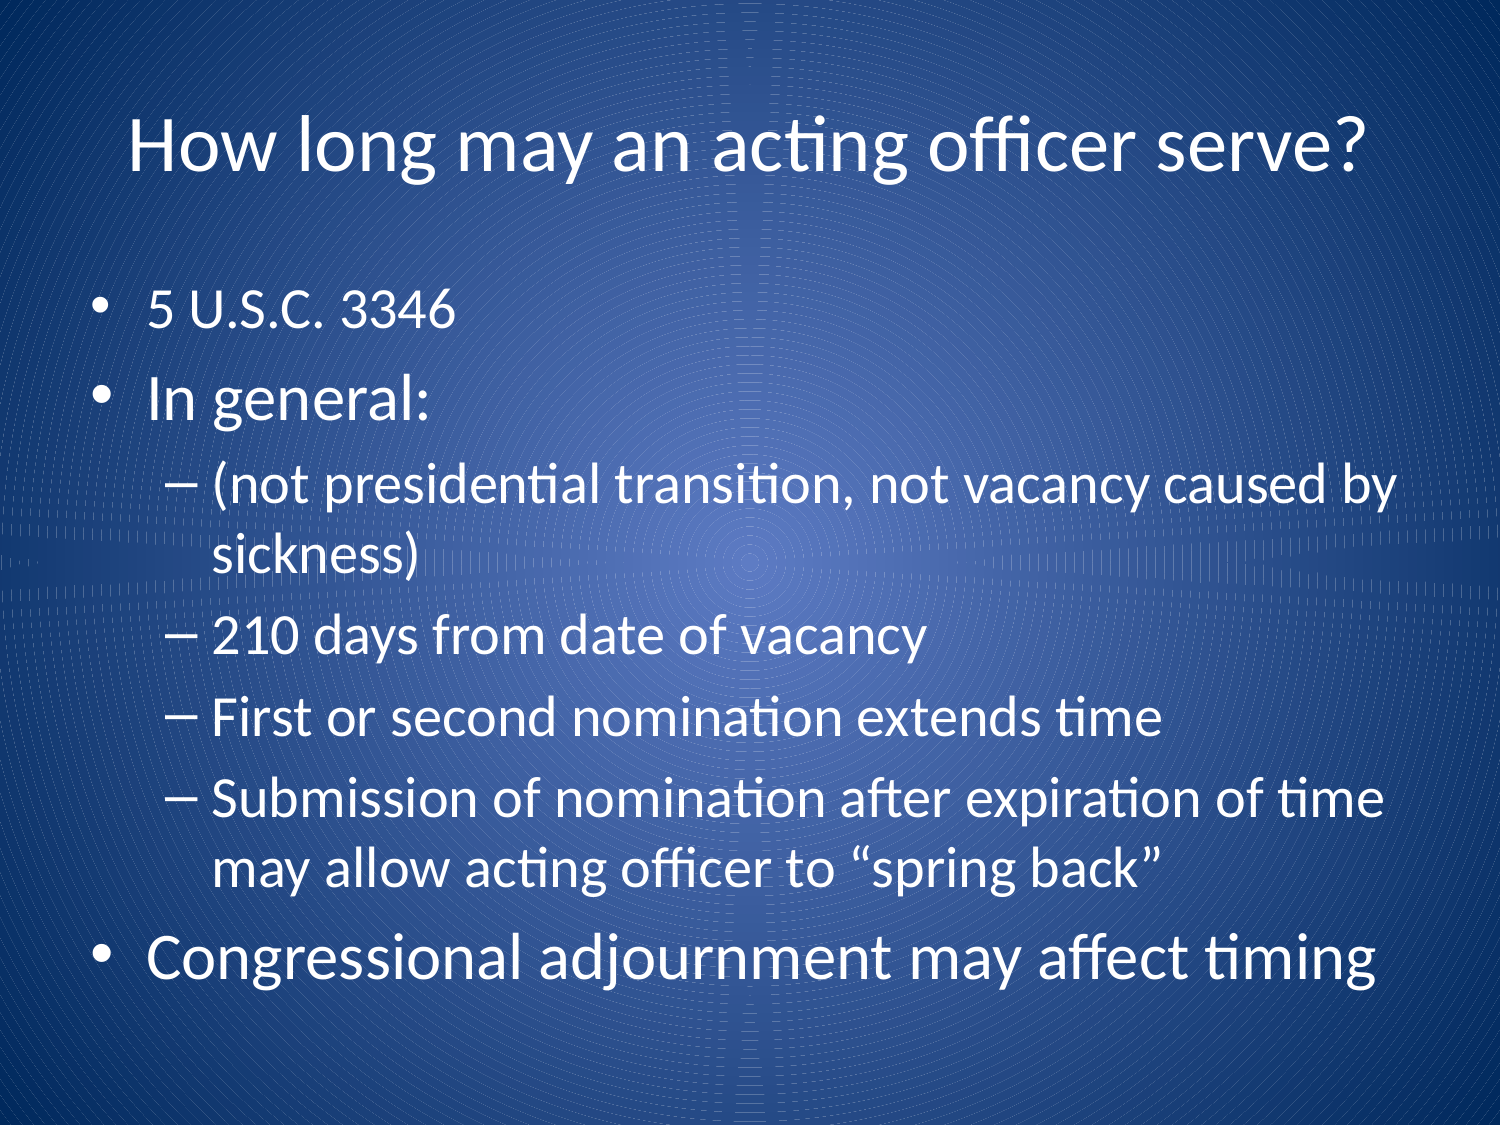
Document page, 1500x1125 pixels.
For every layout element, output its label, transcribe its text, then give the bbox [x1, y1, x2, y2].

list 5 U.S.C. 3346 In general: (not presidential transition, not vacancy caused by sickness) 210 days from date of vacancy First or second nomination extends time Submission of nomination after expiration of time may allow acting officer to “spring back” Congressional adjournment may affect timing [75, 262, 1425, 1005]
title How long may an acting officer serve? [75, 45, 1425, 233]
